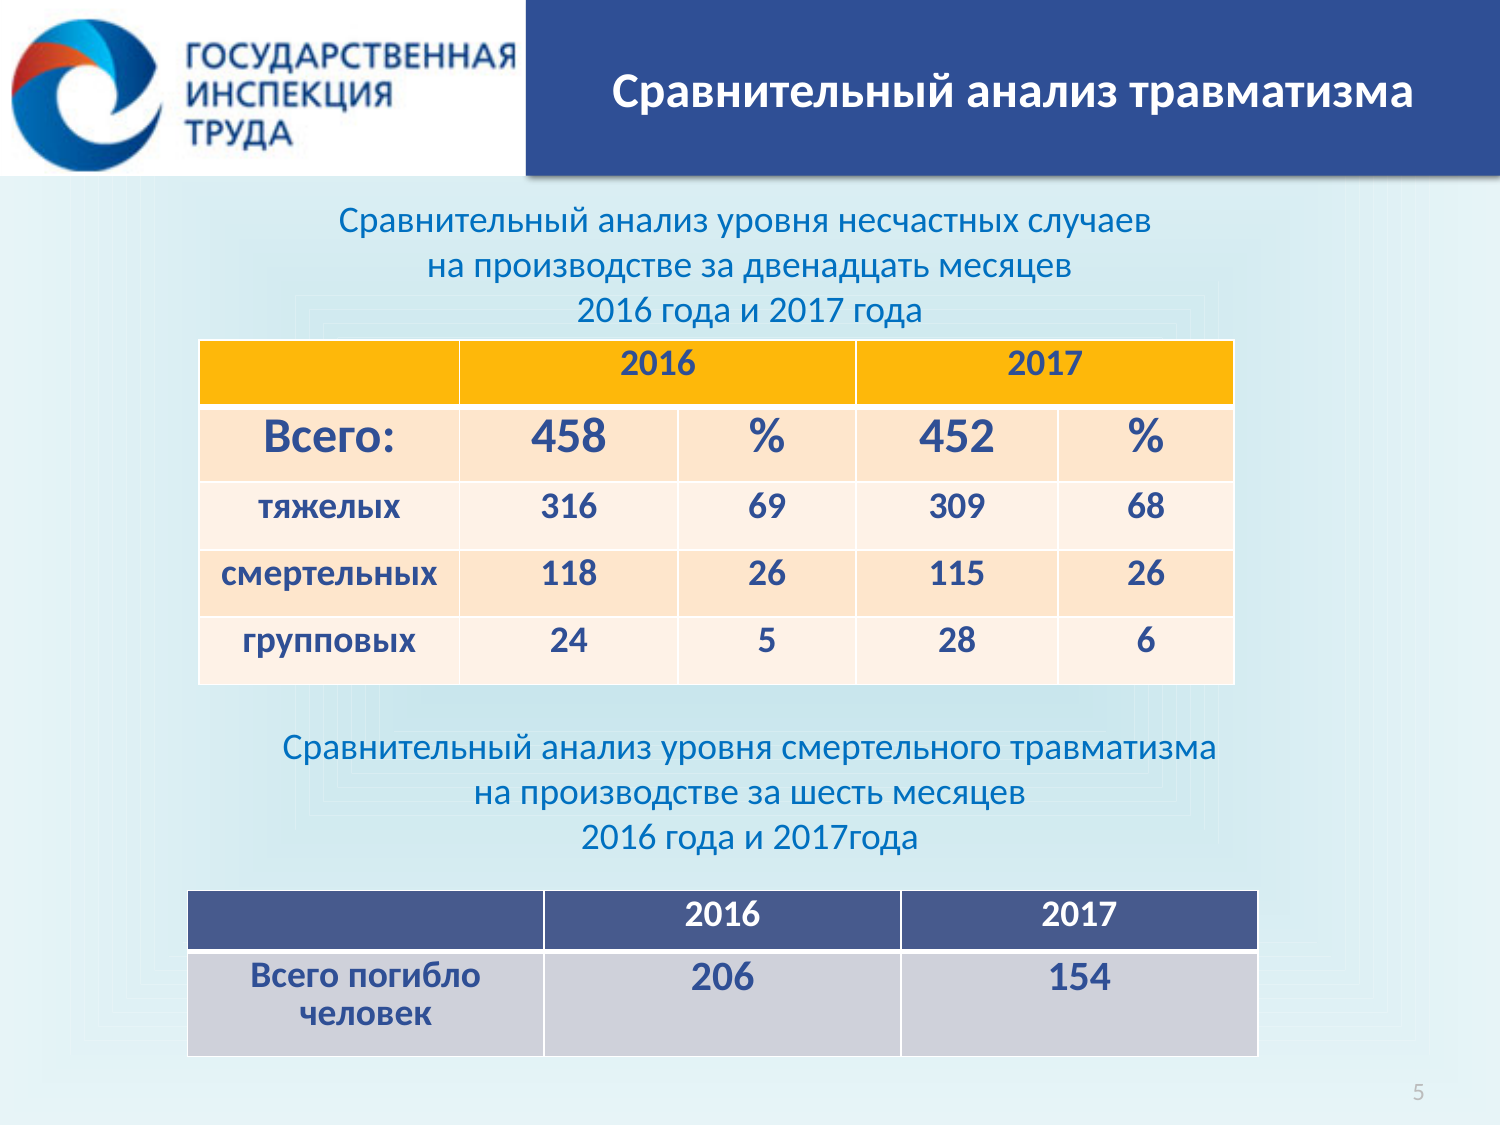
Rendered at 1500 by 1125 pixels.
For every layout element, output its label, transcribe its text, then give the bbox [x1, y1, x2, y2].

table_cell тяжелых [200, 483, 459, 549]
table_header 2017 [857, 341, 1233, 404]
table_cell % [679, 410, 855, 481]
table_cell 6 [1059, 618, 1233, 684]
table_cell 26 [679, 551, 855, 616]
table_header 2017 [902, 891, 1257, 949]
table_cell 118 [460, 551, 677, 616]
table_cell 68 [1059, 483, 1233, 549]
text_box Сравнительный анализ уровня смертельного травматизма на производстве за шесть месяцев 2016 года и 2017года [257, 714, 1243, 865]
table_cell 309 [857, 483, 1057, 549]
table_header [188, 891, 543, 949]
table_header 2016 [460, 341, 855, 404]
picture [0, 0, 526, 177]
text_box Сравнительный анализ травматизма [532, 0, 1500, 176]
table_cell 5 [679, 618, 855, 684]
table_cell 206 [545, 954, 900, 1056]
table_cell 26 [1059, 551, 1233, 616]
table_cell 154 [902, 954, 1257, 1056]
table_cell % [1059, 410, 1233, 481]
table_cell 452 [857, 410, 1057, 481]
table_header 2016 [545, 891, 900, 949]
slide_number 5 [1299, 1052, 1425, 1113]
table_header [200, 341, 459, 404]
table_cell 28 [857, 618, 1057, 684]
text_box Сравнительный анализ уровня несчастных случаев на производстве за двенадцать месяцев 2016 года и 2017 года [175, 187, 1325, 338]
table_cell 316 [460, 483, 677, 549]
table_cell 458 [460, 410, 677, 481]
table_cell смертельных [200, 551, 459, 616]
table_cell групповых [200, 618, 459, 684]
table_cell Всего погибло человек [188, 954, 543, 1056]
table_cell 115 [857, 551, 1057, 616]
table_cell Всего: [200, 410, 459, 481]
table_cell 24 [460, 618, 677, 684]
table_cell 69 [679, 483, 855, 549]
